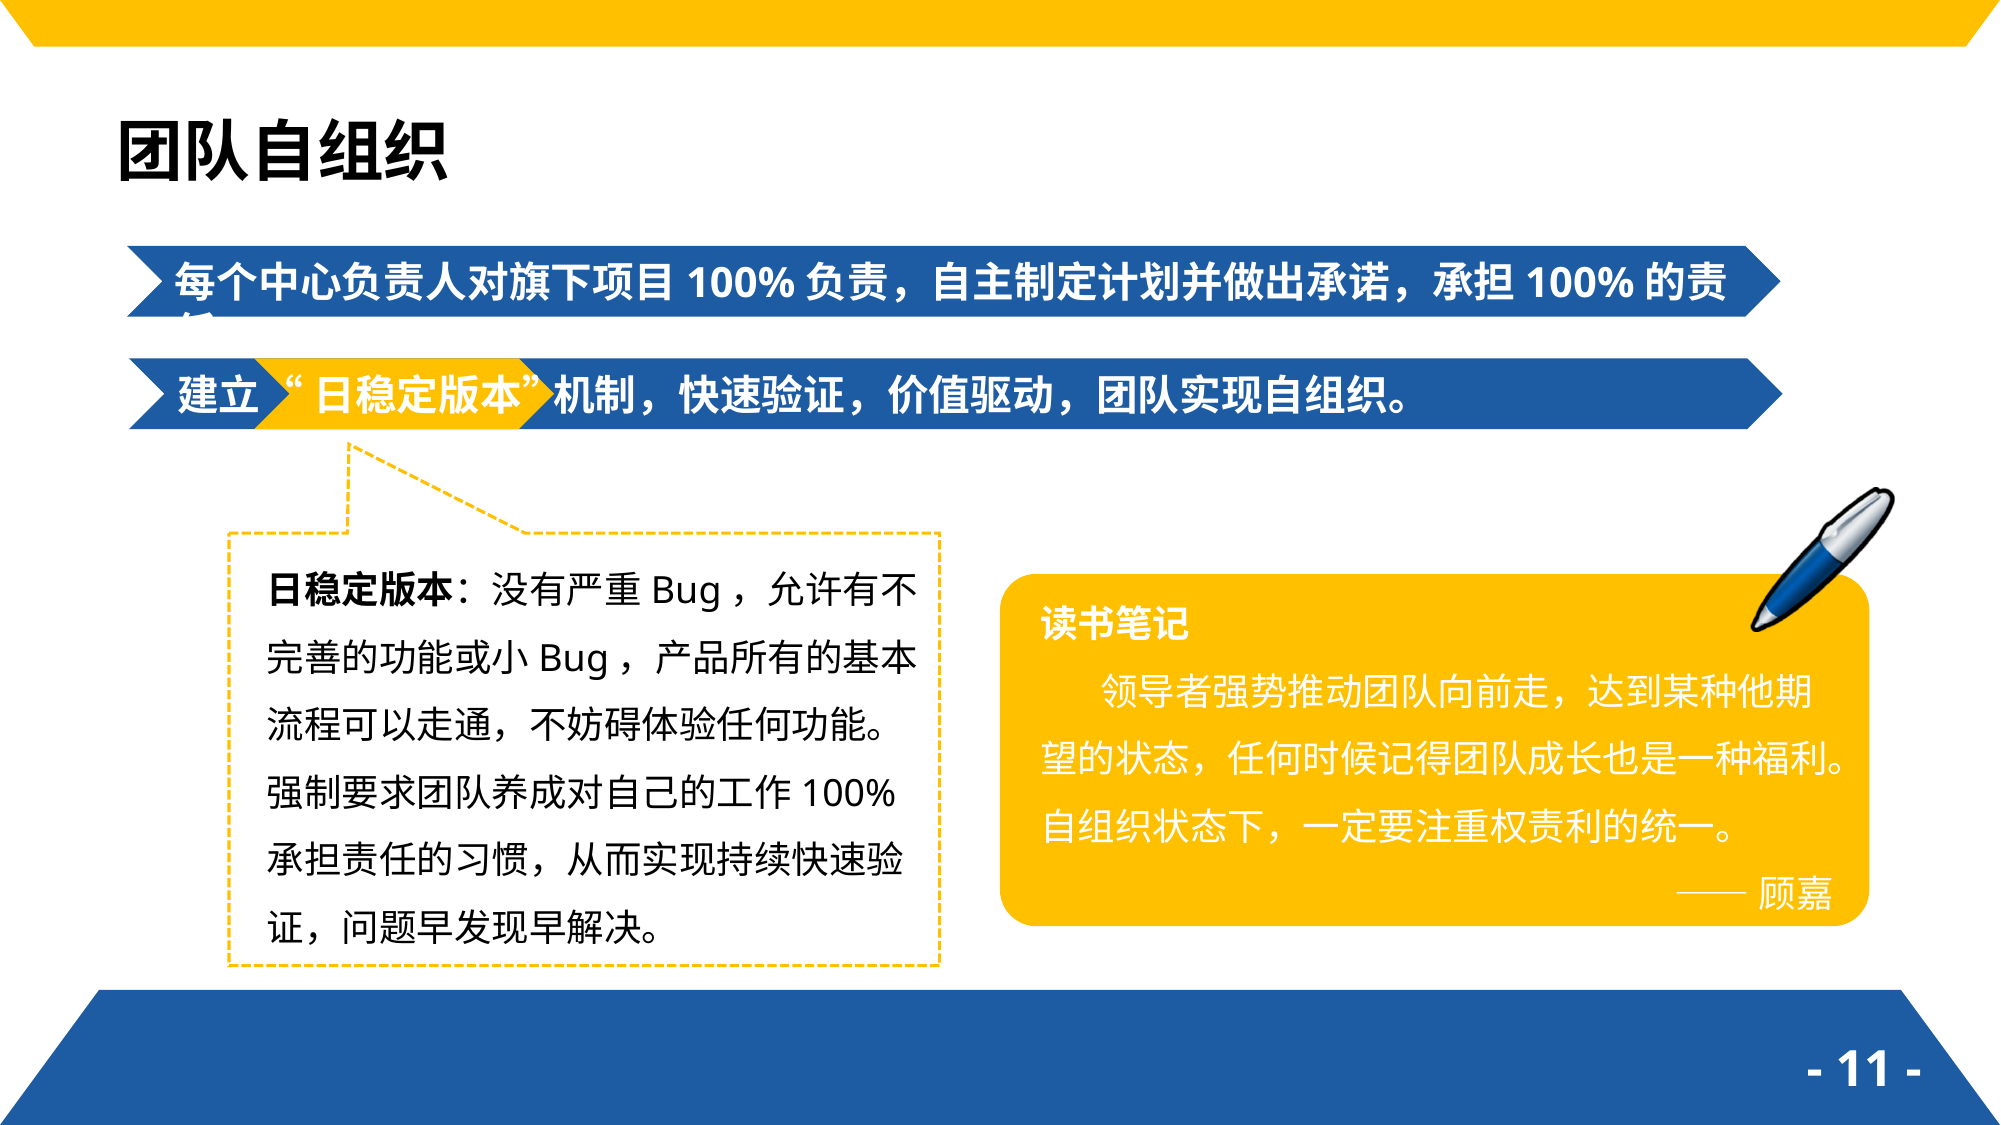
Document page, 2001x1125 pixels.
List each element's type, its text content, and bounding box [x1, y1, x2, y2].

text_box [0, 988, 2000, 1125]
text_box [126, 245, 1781, 317]
text_box [0, 0, 2000, 48]
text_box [129, 358, 1783, 430]
text_box [227, 442, 941, 967]
text_box 日稳定版本：没有严重Bug，允许有不完善的功能或小Bug，产品所有的基本流程可以走通，不妨碍体验任何功能。 强制要求团队养成对自己的工作100%承担责任的习惯，从而实现持续快速验证，问题早发现早解决。 [252, 536, 953, 957]
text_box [999, 487, 1895, 927]
text_box 团队自组织 [102, 101, 466, 197]
text_box - 11 - [1791, 1029, 1937, 1105]
